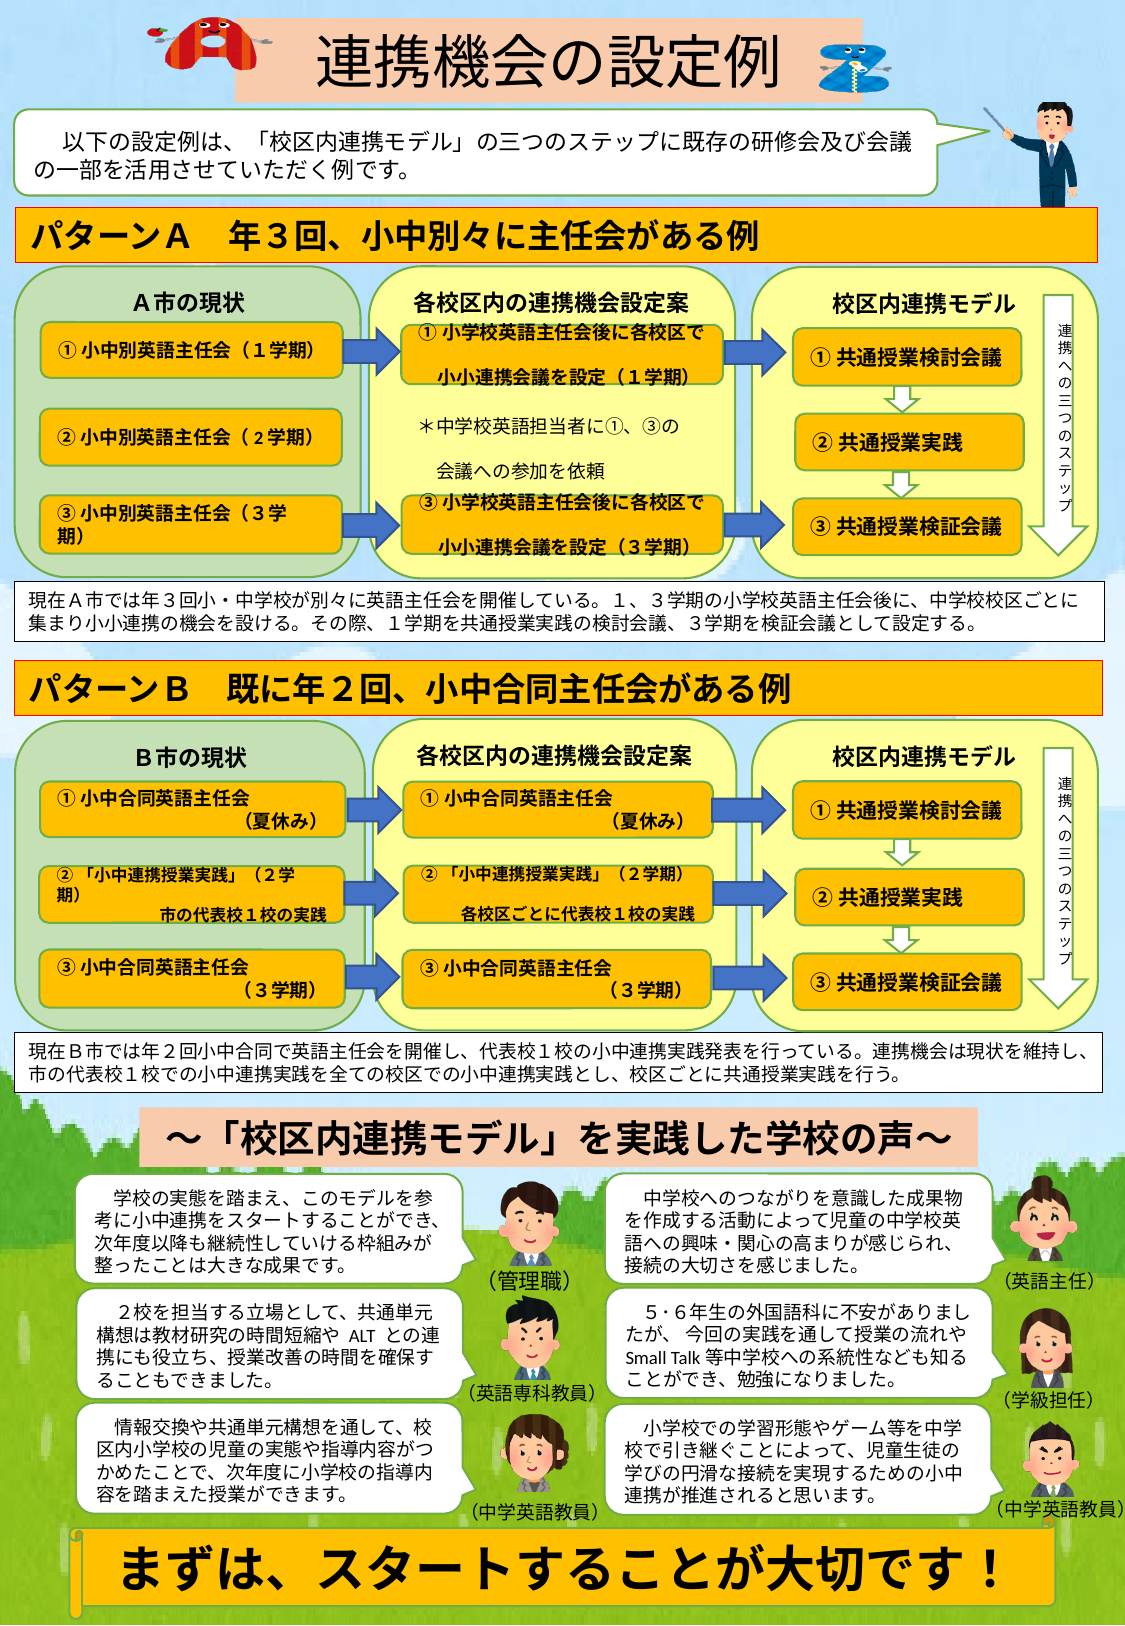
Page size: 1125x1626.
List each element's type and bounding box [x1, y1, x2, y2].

text_box [14, 207, 1105, 643]
text_box [14, 660, 1103, 1094]
text_box [139, 9, 909, 99]
picture [0, 0, 1125, 1625]
text_box [74, 1173, 1125, 1419]
